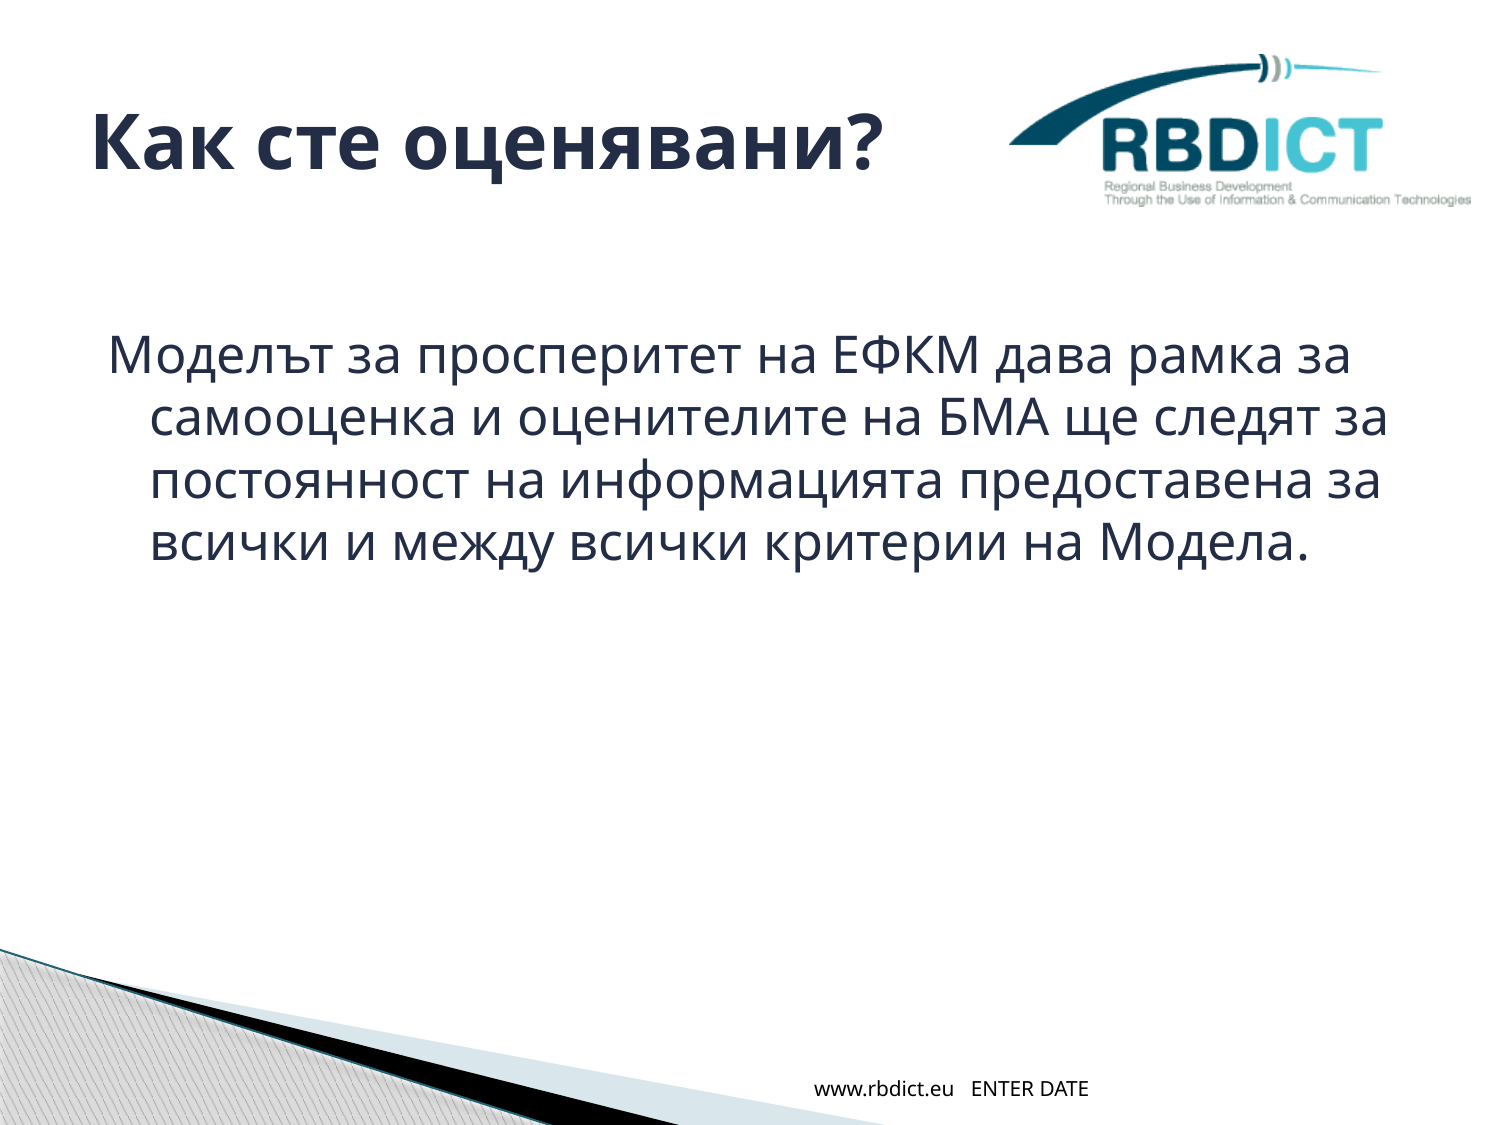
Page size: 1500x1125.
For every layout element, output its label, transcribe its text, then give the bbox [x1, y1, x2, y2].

footer www.rbdict.eu ENTER DATE [718, 1051, 1105, 1112]
title Как сте оценявани? [75, 45, 1425, 233]
list Моделът за просперитет на ЕФКМ дава рамка за самооценка и оценителите на БМА ще следят за постоянност на информацията предоставена за всички и между всички критерии на Модела. [74, 242, 1426, 986]
picture [1425, 54, 1471, 207]
